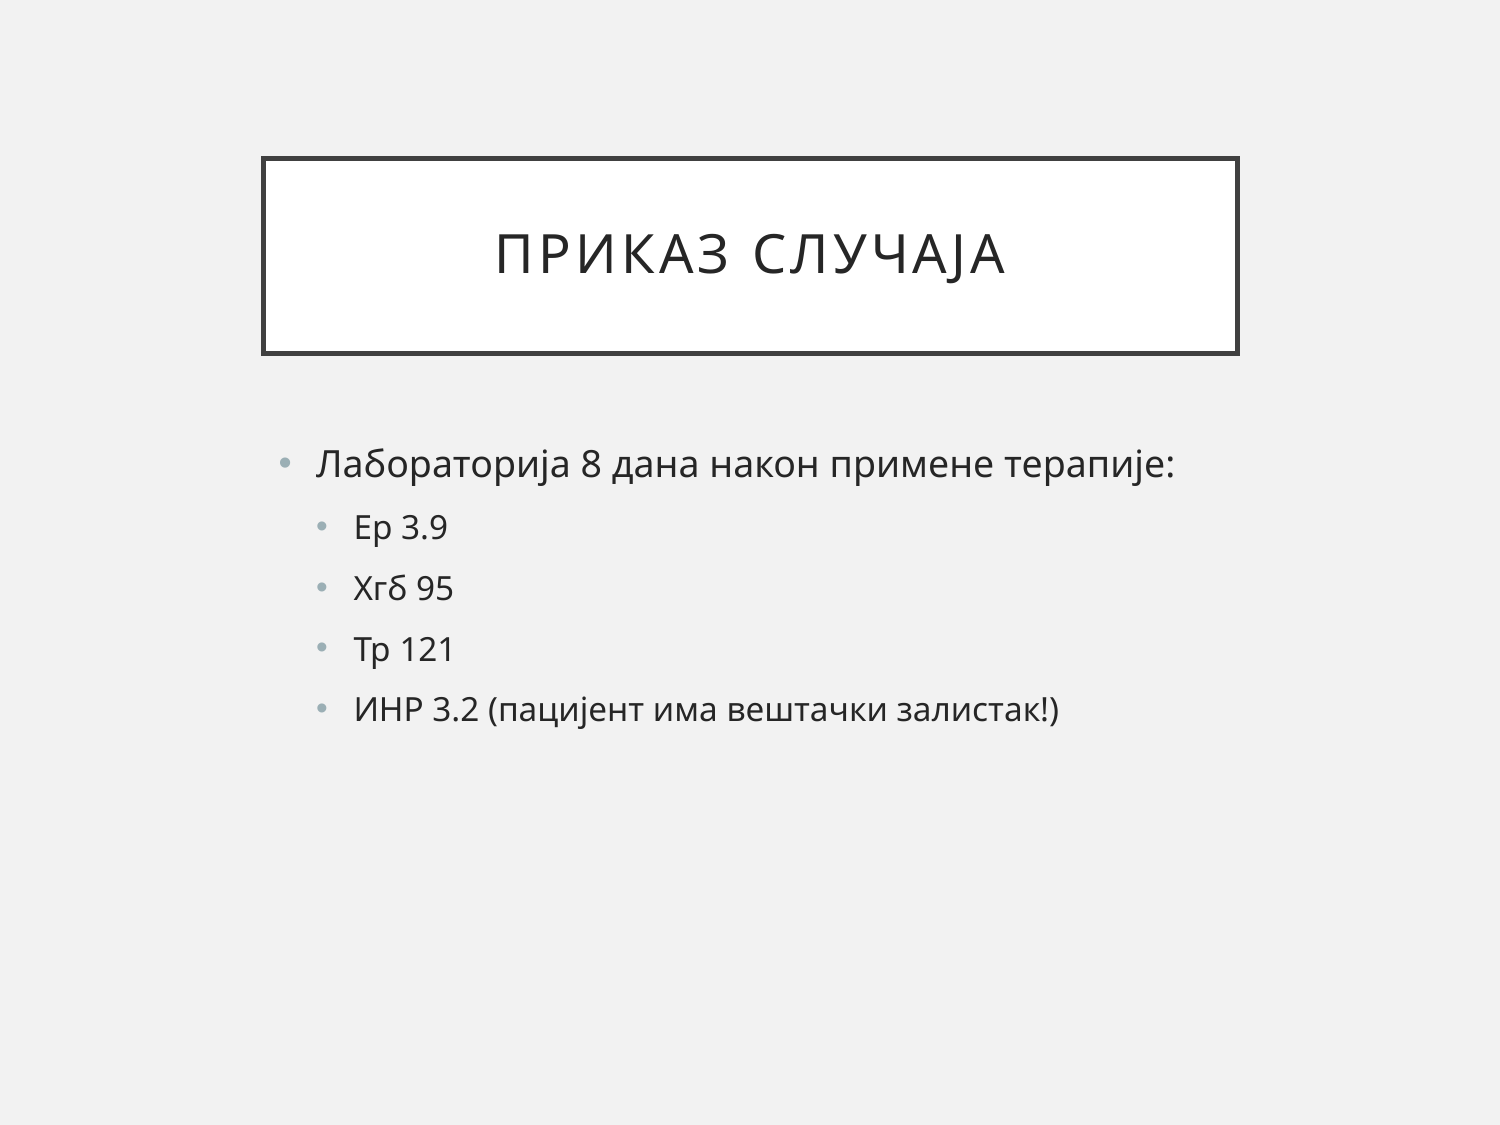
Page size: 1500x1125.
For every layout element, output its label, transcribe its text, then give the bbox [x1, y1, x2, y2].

list Лабораторија 8 дана након примене терапије: Ер 3.9 Хгб 95 Тр 121 ИНР 3.2 (пацијент има вештачки залистак!) [263, 432, 1238, 942]
title Приказ случаја [261, 156, 1240, 356]
